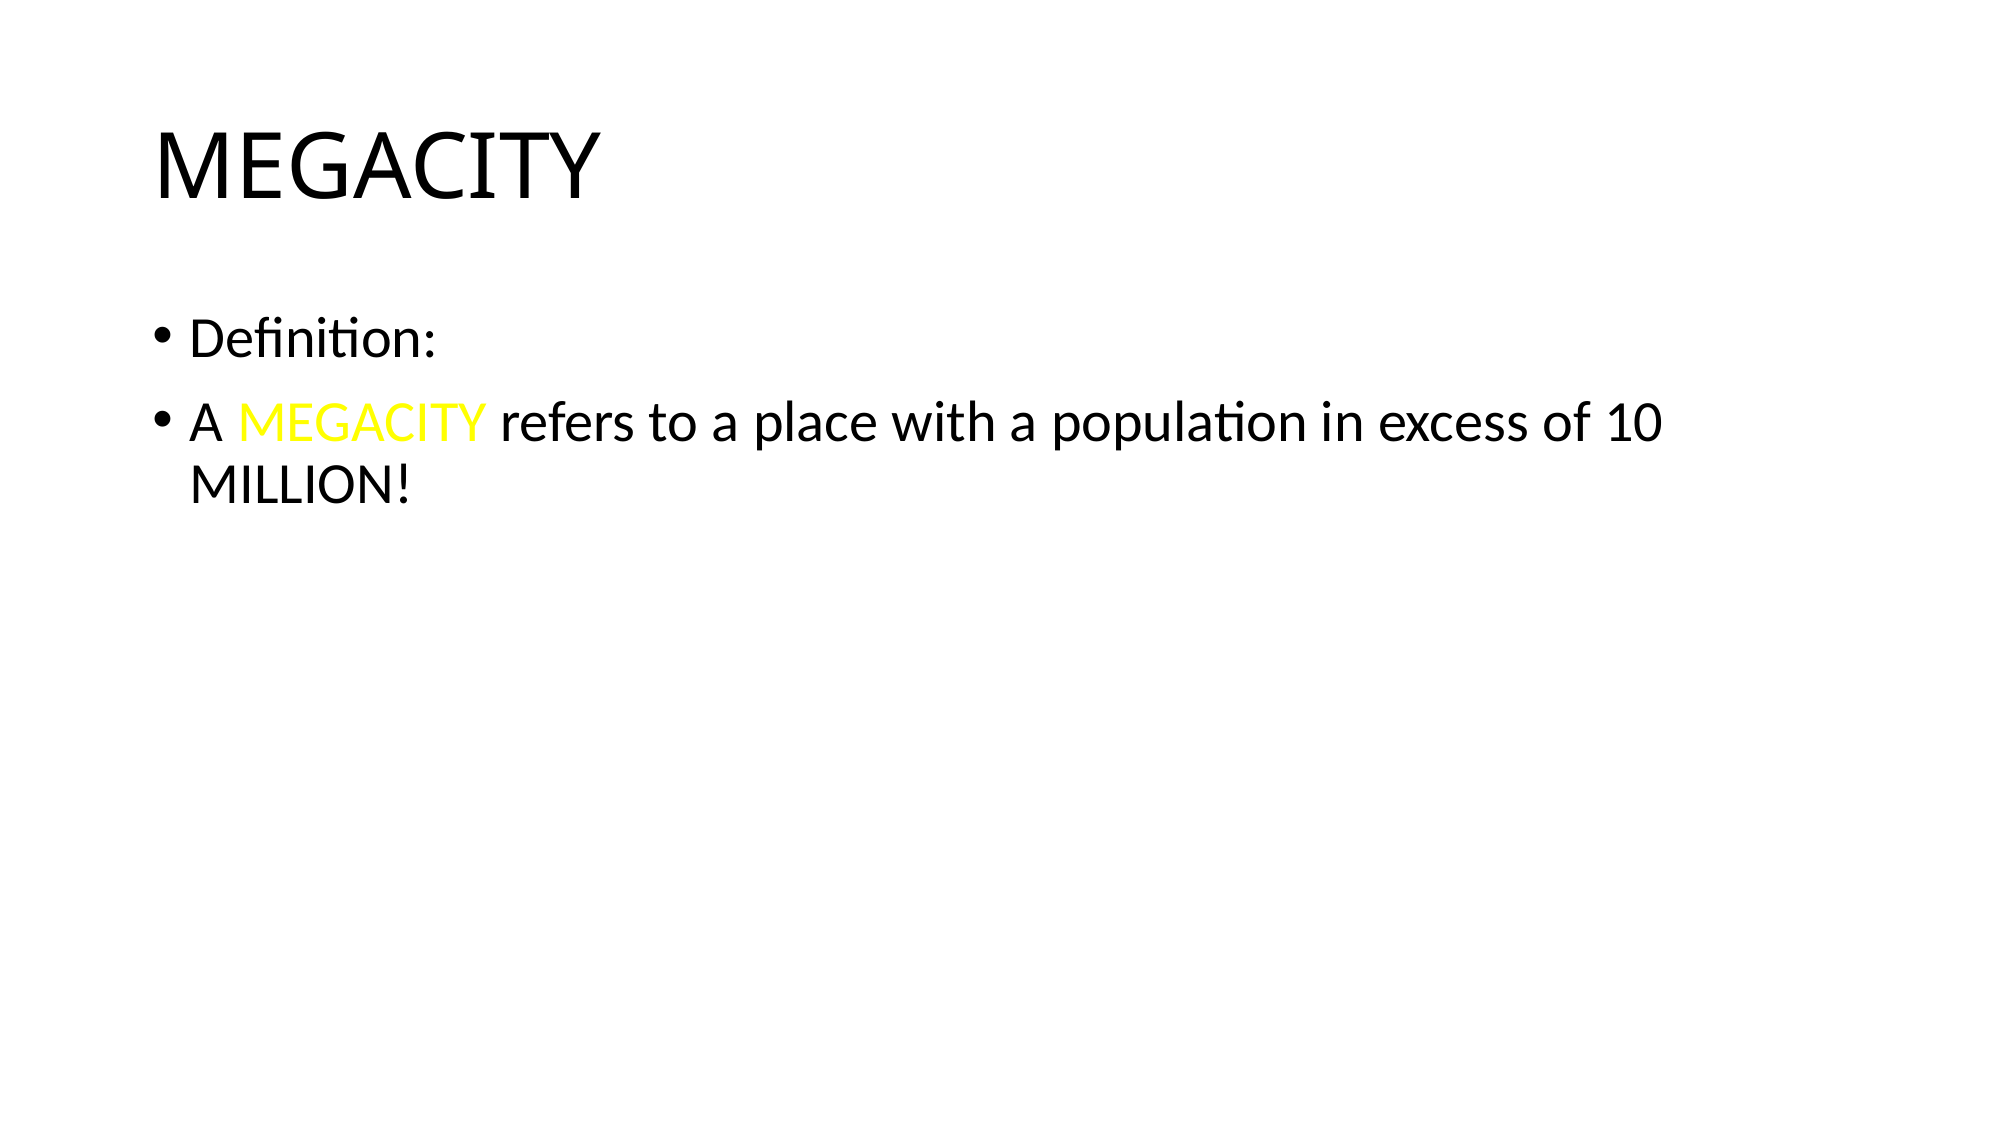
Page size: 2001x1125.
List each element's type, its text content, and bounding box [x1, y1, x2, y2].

list Definition: A MEGACITY refers to a place with a population in excess of 10 MILLION! [137, 299, 1863, 1014]
title MEGACITY [137, 59, 1863, 278]
